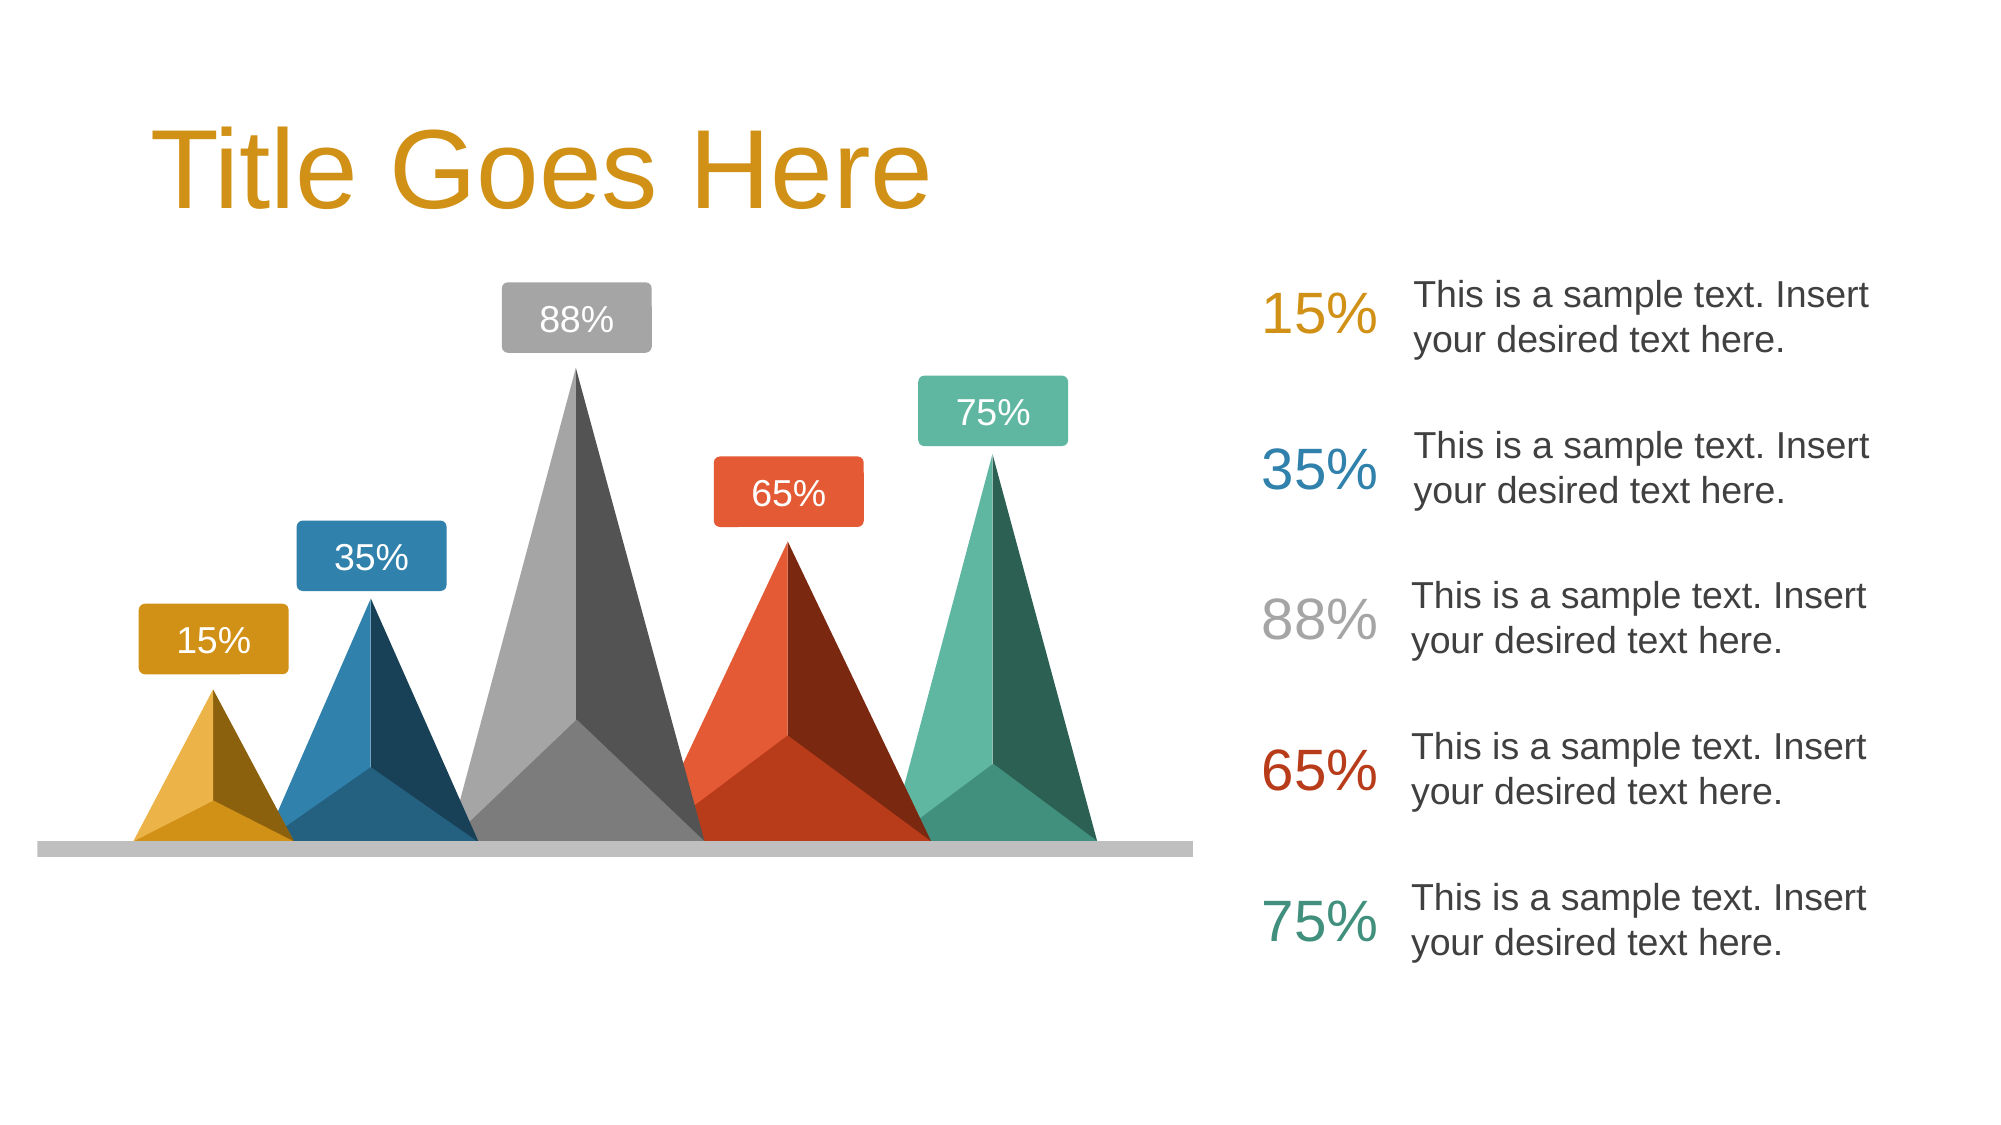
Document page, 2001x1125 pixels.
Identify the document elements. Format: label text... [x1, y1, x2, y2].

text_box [1246, 413, 1905, 520]
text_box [1246, 564, 1903, 671]
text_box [1246, 262, 1905, 369]
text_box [1246, 714, 1903, 821]
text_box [37, 282, 1194, 857]
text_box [1246, 865, 1903, 972]
text_box Title Goes Here [134, 97, 959, 229]
